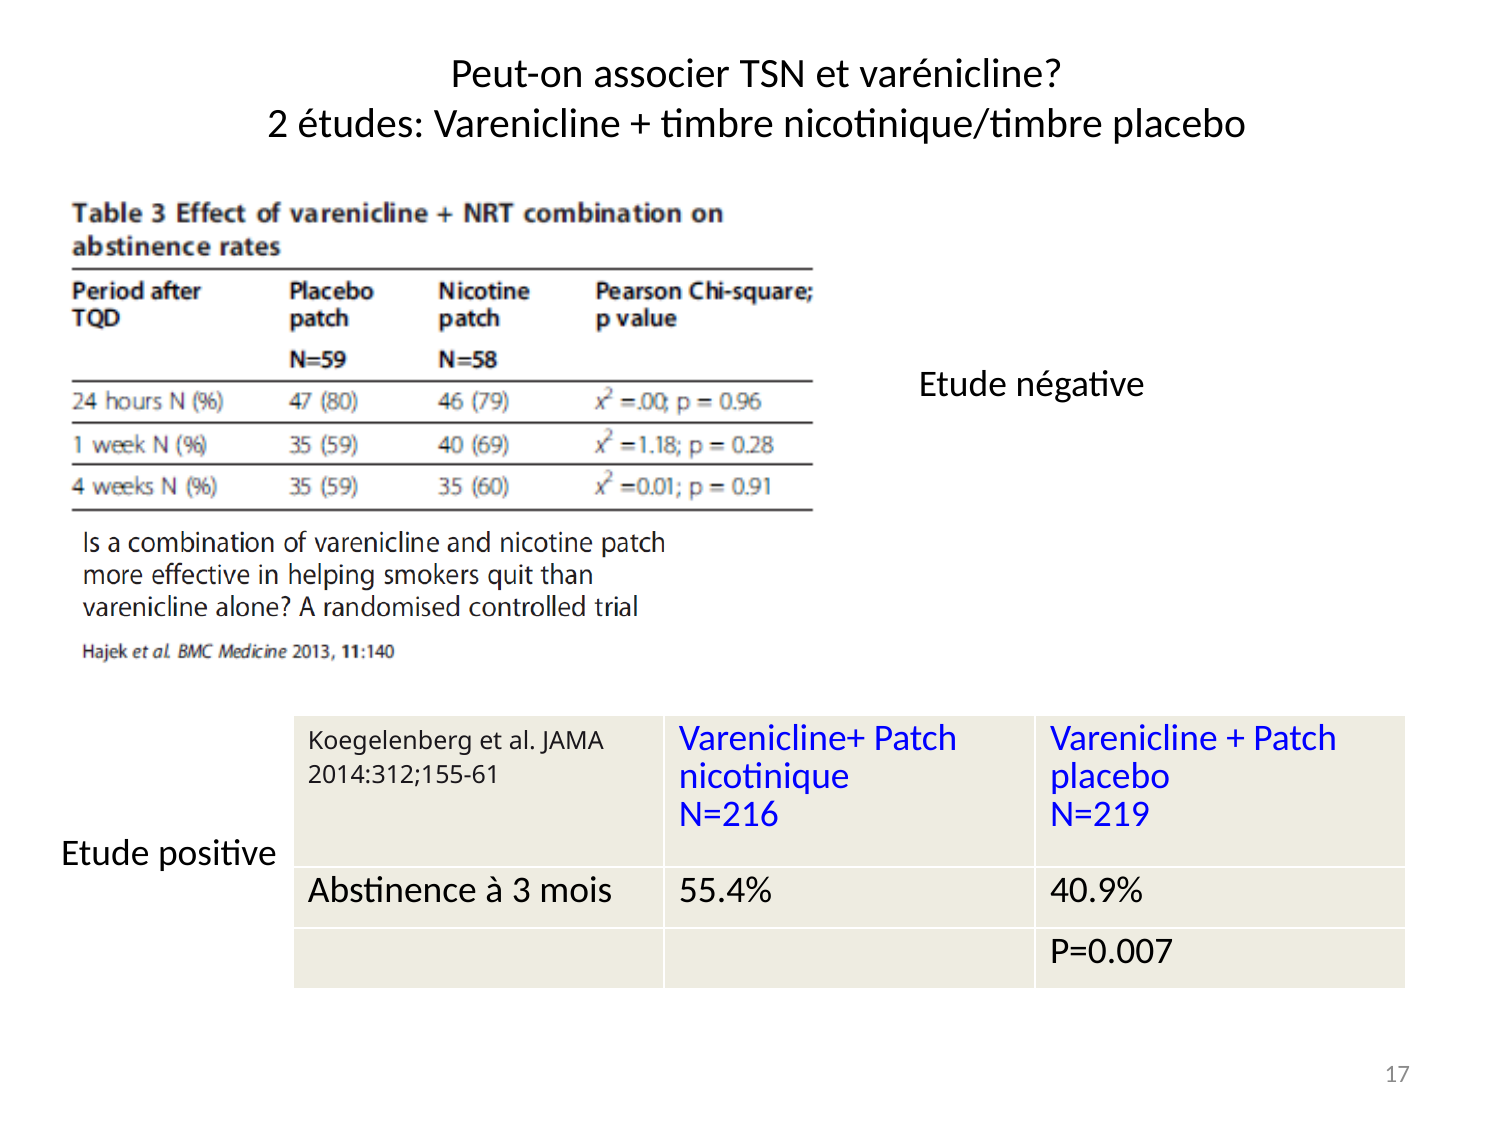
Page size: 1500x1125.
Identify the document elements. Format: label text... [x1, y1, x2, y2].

text_box Etude négative [903, 351, 1160, 412]
title Peut-on associer TSN et varénicline? 2 études: Varenicline + timbre nicotinique/timbre placebo [82, 0, 1432, 164]
picture [58, 175, 833, 524]
table_cell P=0.007 [1036, 929, 1405, 988]
table_cell 40.9% [1036, 868, 1405, 927]
text_box Etude positive [46, 820, 292, 880]
slide_number 17 [1074, 1042, 1425, 1103]
table_cell [294, 929, 663, 988]
table_header Koegelenberg et al. JAMA 2014:312;155-61 [294, 716, 663, 866]
table_cell [665, 929, 1034, 988]
picture [70, 527, 669, 621]
table_header Varenicline+ Patch nicotinique N=216 [665, 716, 1034, 866]
table_header Varenicline + Patch placebo N=219 [1036, 716, 1405, 866]
picture [70, 632, 438, 668]
table_cell Abstinence à 3 mois [294, 868, 663, 927]
table_cell 55.4% [665, 868, 1034, 927]
